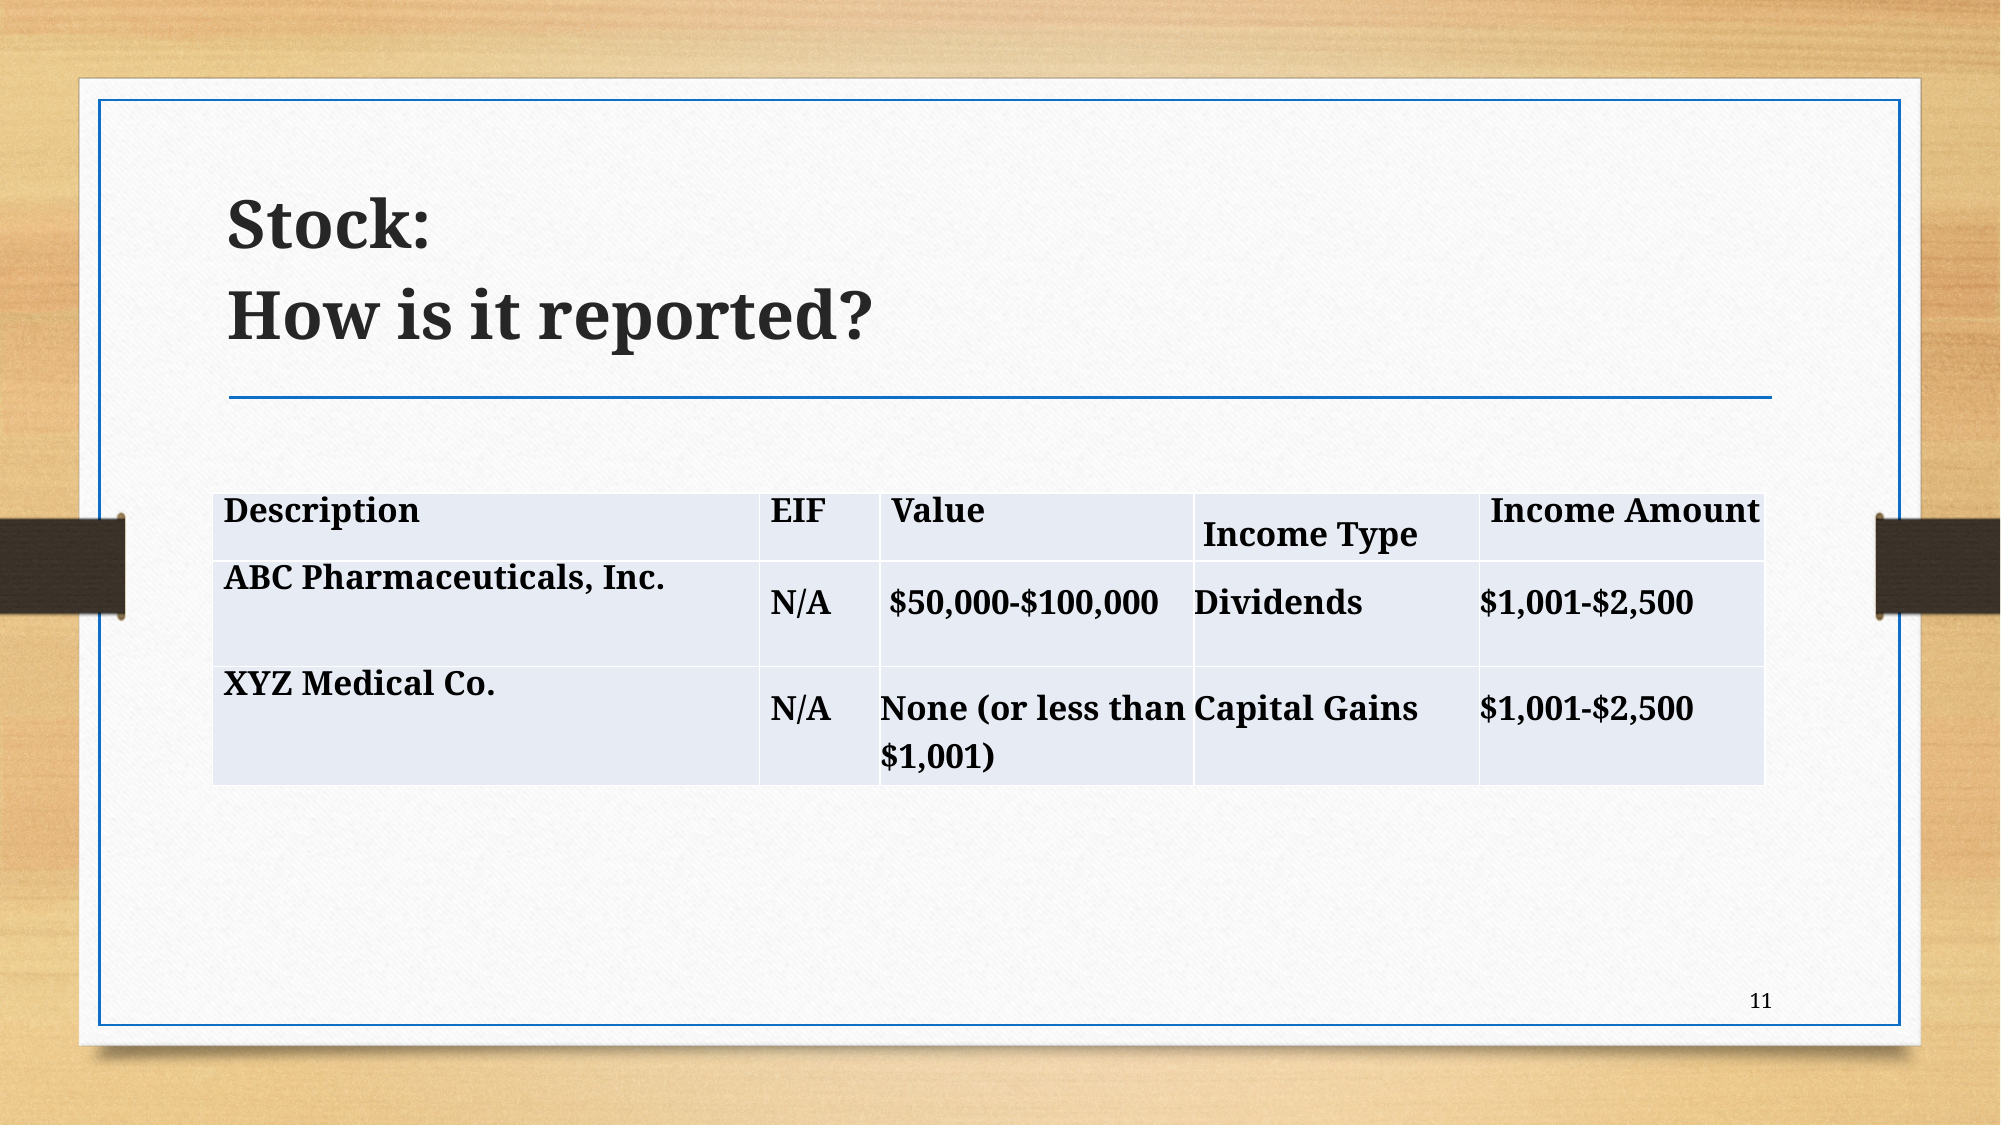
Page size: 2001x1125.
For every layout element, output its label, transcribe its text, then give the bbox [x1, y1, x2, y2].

table_cell Capital Gains [1195, 667, 1479, 785]
table_cell N/A [760, 562, 879, 666]
slide_number 11 [1698, 979, 1788, 1025]
table_cell Dividends [1195, 562, 1479, 666]
table_cell XYZ Medical Co. [213, 667, 759, 785]
table_header Income Amount [1480, 494, 1764, 560]
table_header EIF [760, 494, 879, 560]
table_cell $1,001-$2,500 [1480, 667, 1764, 785]
table_cell N/A [760, 667, 879, 785]
table_header Income Type [1195, 494, 1479, 560]
title Stock: How is it reported? [212, 161, 1788, 375]
table_cell None (or less than $1,001) [881, 667, 1193, 785]
table_cell $50,000-$100,000 [881, 562, 1193, 666]
table_header Description [213, 494, 759, 560]
table_header Value [881, 494, 1193, 560]
table_cell $1,001-$2,500 [1480, 562, 1764, 666]
picture [0, 0, 2001, 1125]
table_cell ABC Pharmaceuticals, Inc. [213, 562, 759, 666]
